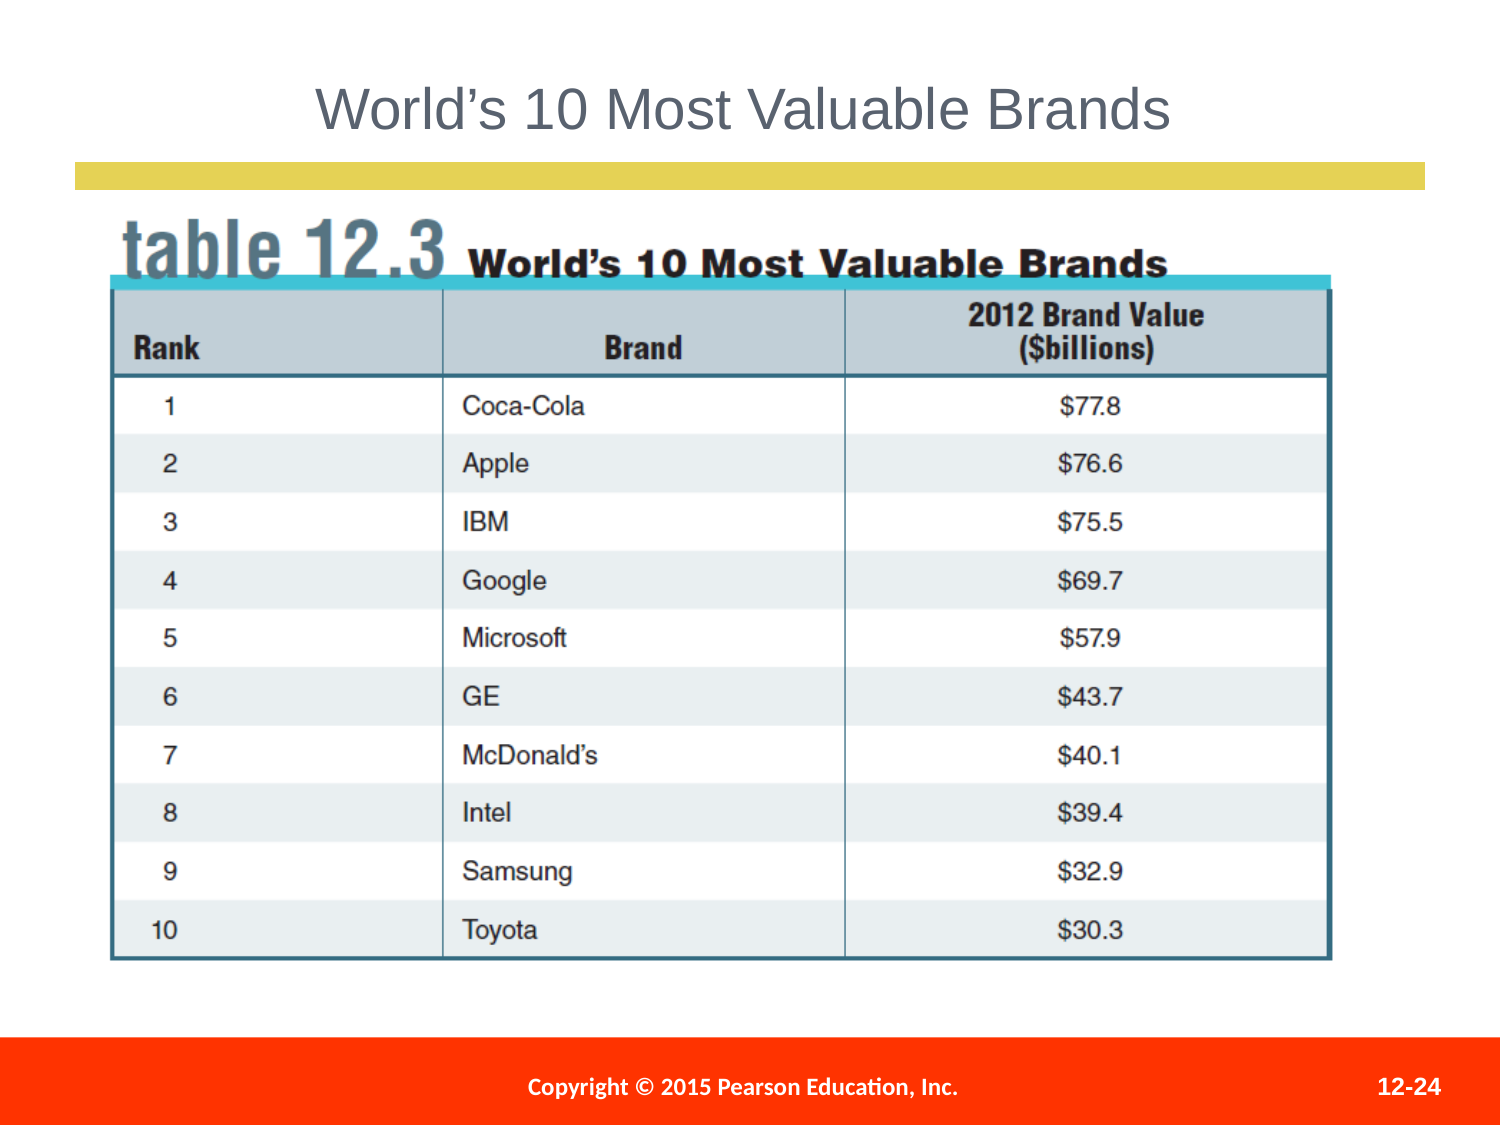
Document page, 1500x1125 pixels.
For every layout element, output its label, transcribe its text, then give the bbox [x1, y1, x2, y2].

picture [33, 212, 1451, 976]
title World’s 10 Most Valuable Brands [49, 12, 1438, 201]
